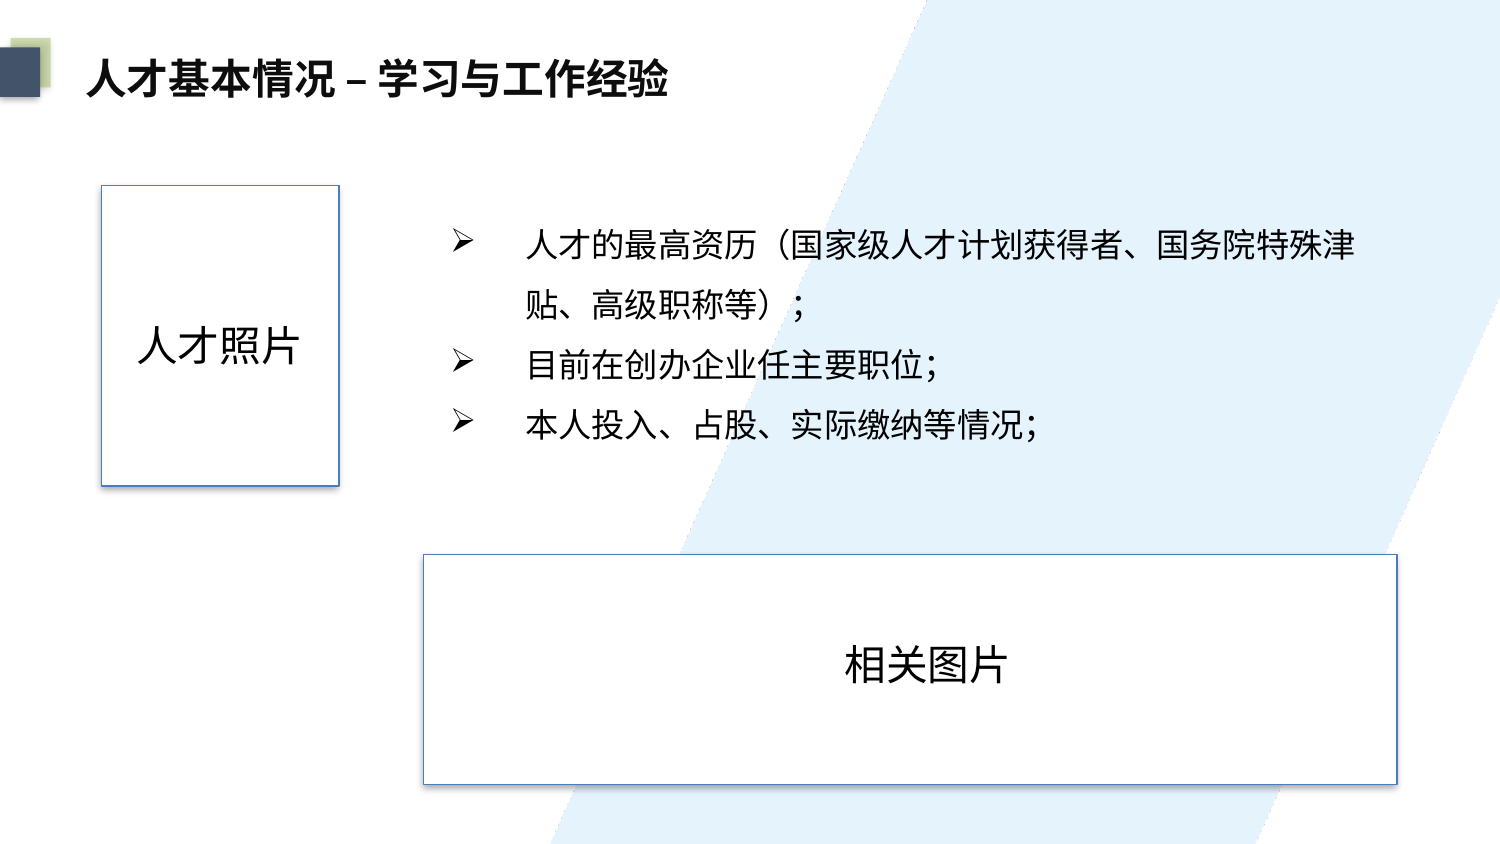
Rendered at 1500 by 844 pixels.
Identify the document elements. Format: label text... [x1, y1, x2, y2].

text_box [101, 185, 340, 487]
text_box [423, 554, 1398, 785]
text_box 人才的最高资历（国家级人才计划获得者、国务院特殊津贴、高级职称等）； 目前在创办企业任主要职位； 本人投入、占股、实际缴纳等情况； [439, 199, 1373, 450]
text_box 人才照片 [107, 314, 332, 376]
text_box [10, 37, 51, 88]
text_box 相关图片 [723, 632, 1134, 695]
text_box 人才基本情况 – 学习与工作经验 [73, 46, 682, 109]
text_box [0, 47, 41, 98]
picture [549, 0, 1500, 844]
